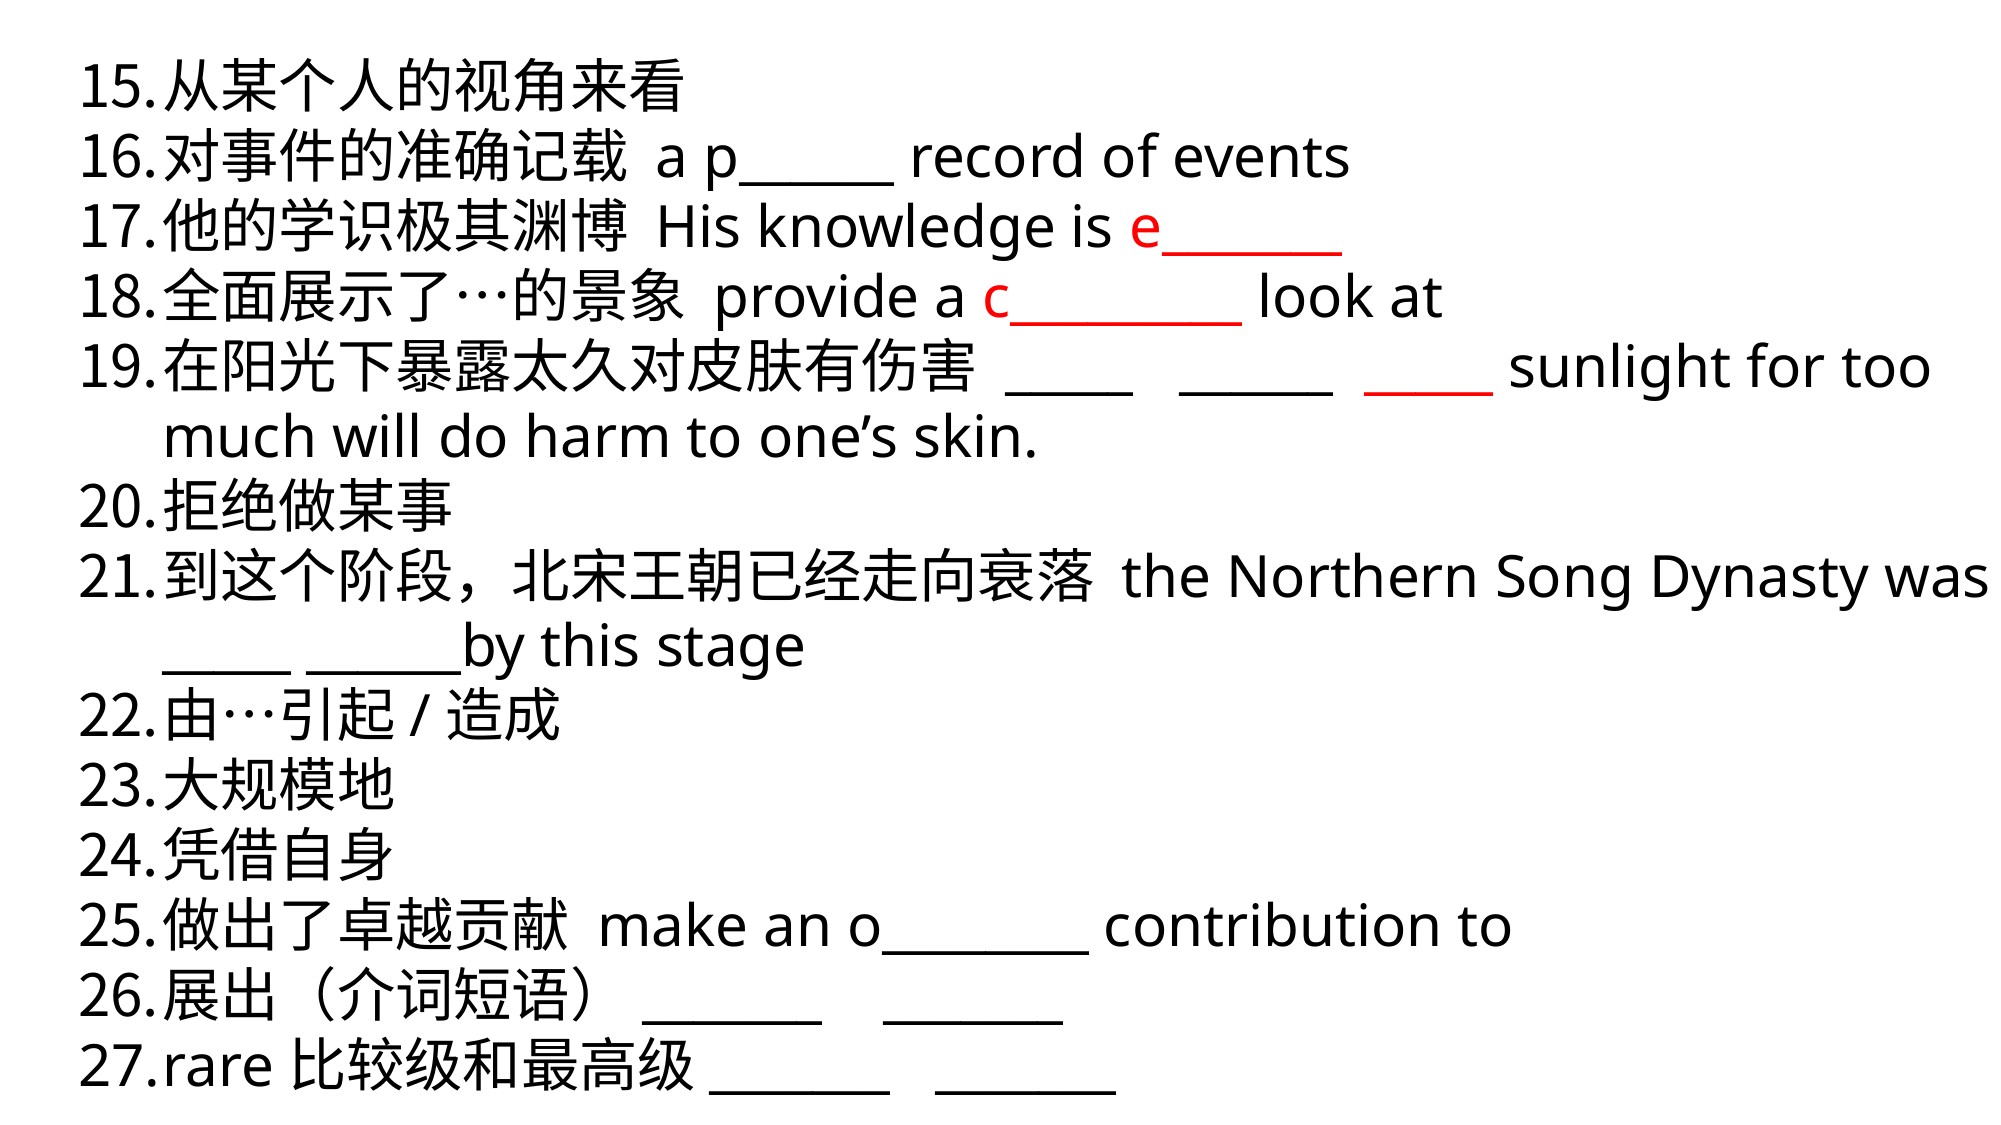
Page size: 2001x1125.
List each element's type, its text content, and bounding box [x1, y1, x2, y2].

text_box 从某个人的视角来看 对事件的准确记载 a p______ record of events 他的学识极其渊博 His knowledge is e_______ 全面展示了…的景象 provide a c_________ look at 在阳光下暴露太久对皮肤有伤害 _____ ______ _____ sunlight for too much will do harm to one’s skin. 拒绝做某事 到这个阶段，北宋王朝已经走向衰落 the Northern Song Dynasty was _____ ______by this stage 由…引起/造成 大规模地 凭借自身 做出了卓越贡献 make an o________ contribution to 展出（介词短语）_______ _______ rare比较级和最高级_______ _______ [63, 41, 2000, 1125]
